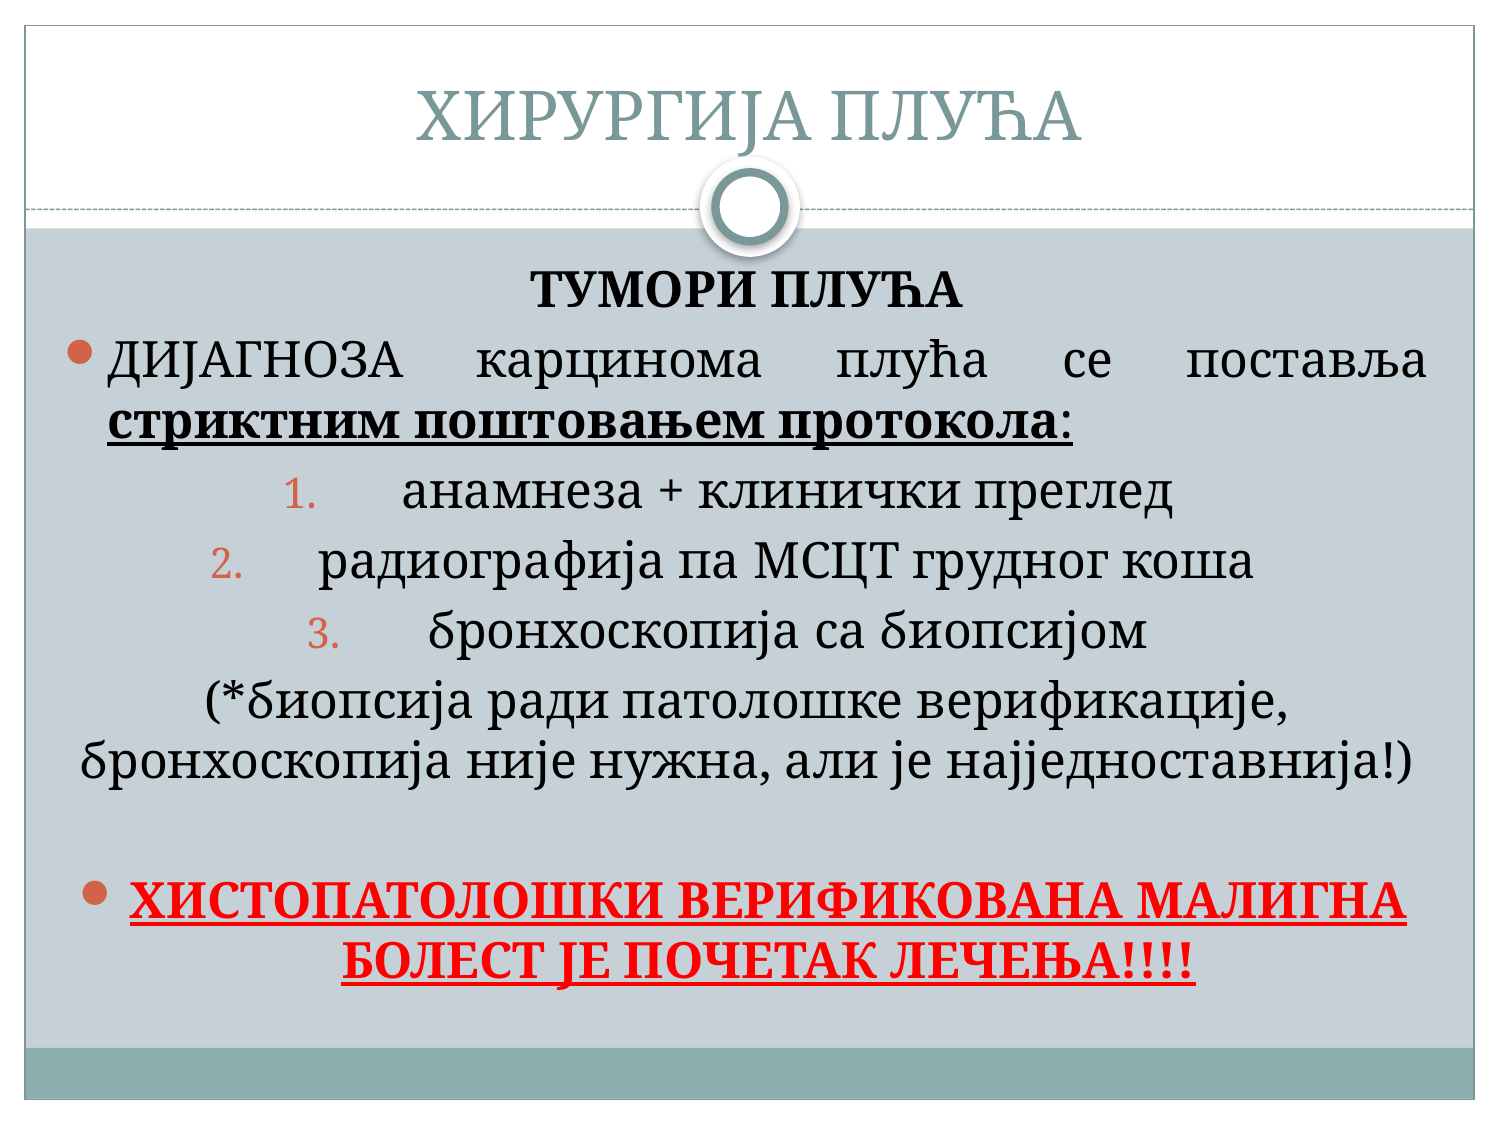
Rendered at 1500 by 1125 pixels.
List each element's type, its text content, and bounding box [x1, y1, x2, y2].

list ТУМОРИ ПЛУЋА ДИЈАГНОЗА карцинома плућа се поставља стриктним поштовањем протокола: анамнеза + клинички преглед радиографија па МСЦТ грудног коша бронхоскопија са биопсијом (*биопсија ради патолошке верификације, бронхоскопија није нужна, али је најједноставнија!) ХИСТОПАТОЛОШКИ ВЕРИФИКОВАНА МАЛИГНА БОЛЕСТ ЈЕ ПОЧЕТАК ЛЕЧЕЊА!!!! [49, 250, 1445, 1001]
title ХИРУРГИЈА ПЛУЋА [49, 37, 1450, 162]
